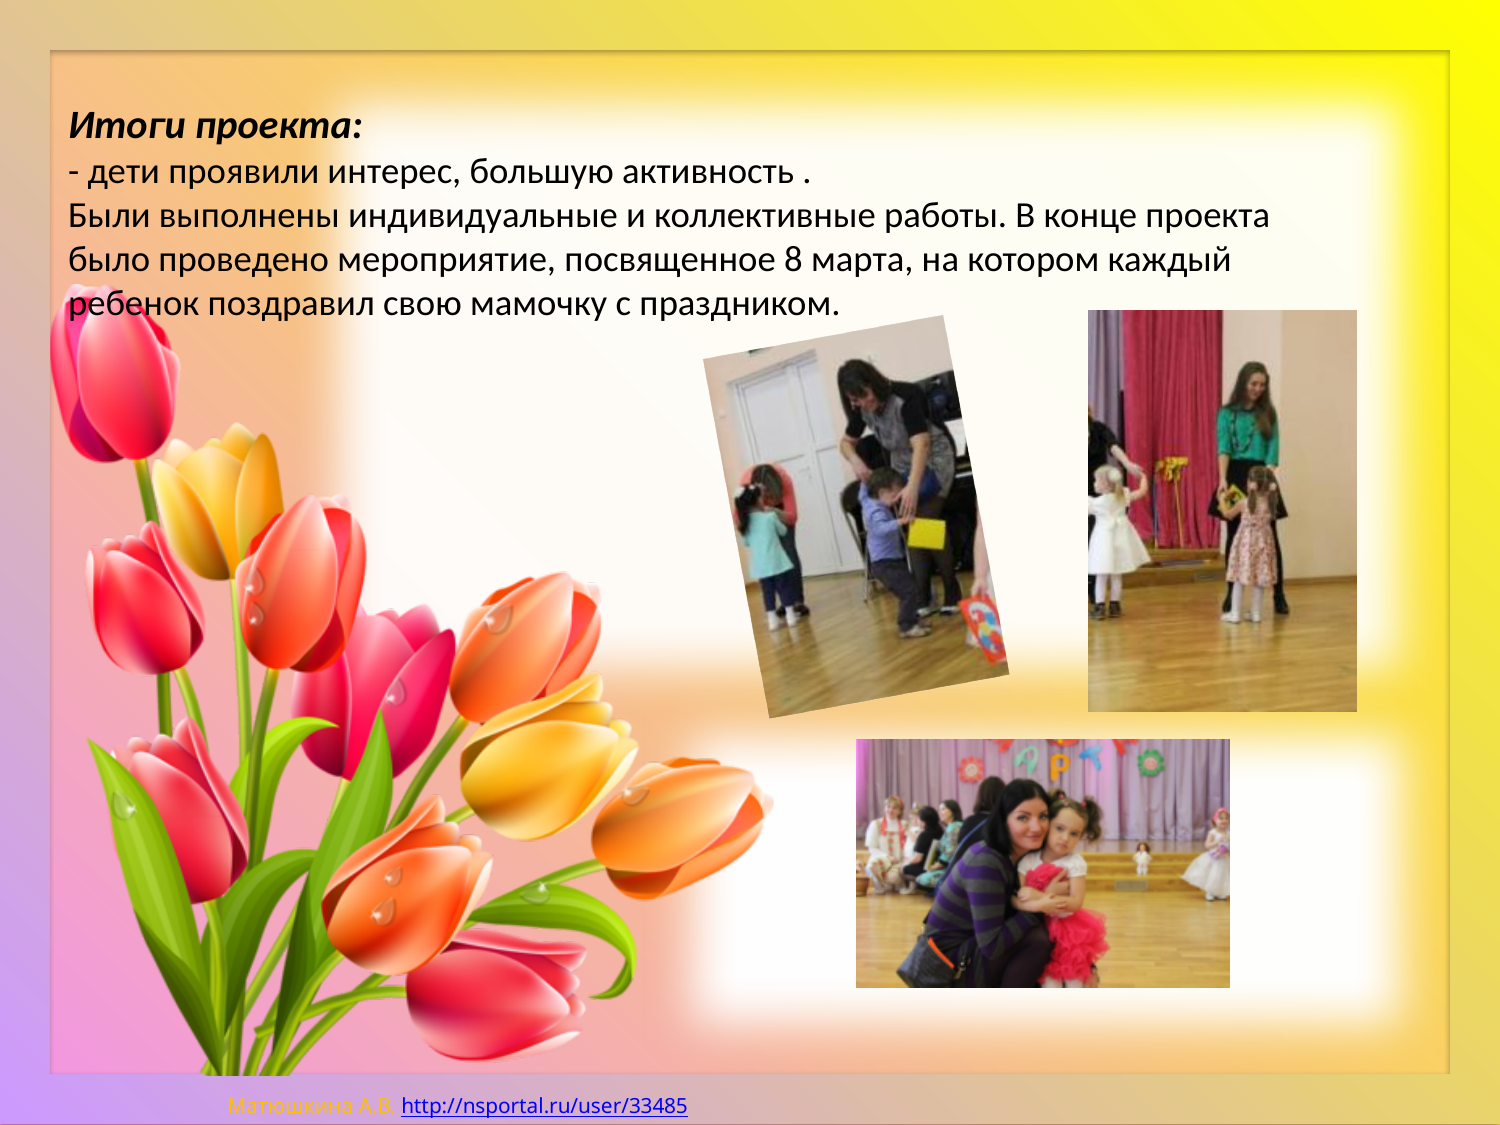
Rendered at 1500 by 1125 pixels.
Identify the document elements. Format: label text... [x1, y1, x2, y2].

picture [1088, 310, 1357, 713]
picture [50, 284, 1009, 1076]
picture [856, 739, 1230, 988]
title Итоги проекта: - дети проявили интерес, большую активность . Были выполнены индивидуальные и коллективные работы. В конце проекта было проведено мероприятие, посвященное 8 марта, на котором каждый ребенок поздравил свою мамочку с праздником. [53, 90, 1329, 332]
